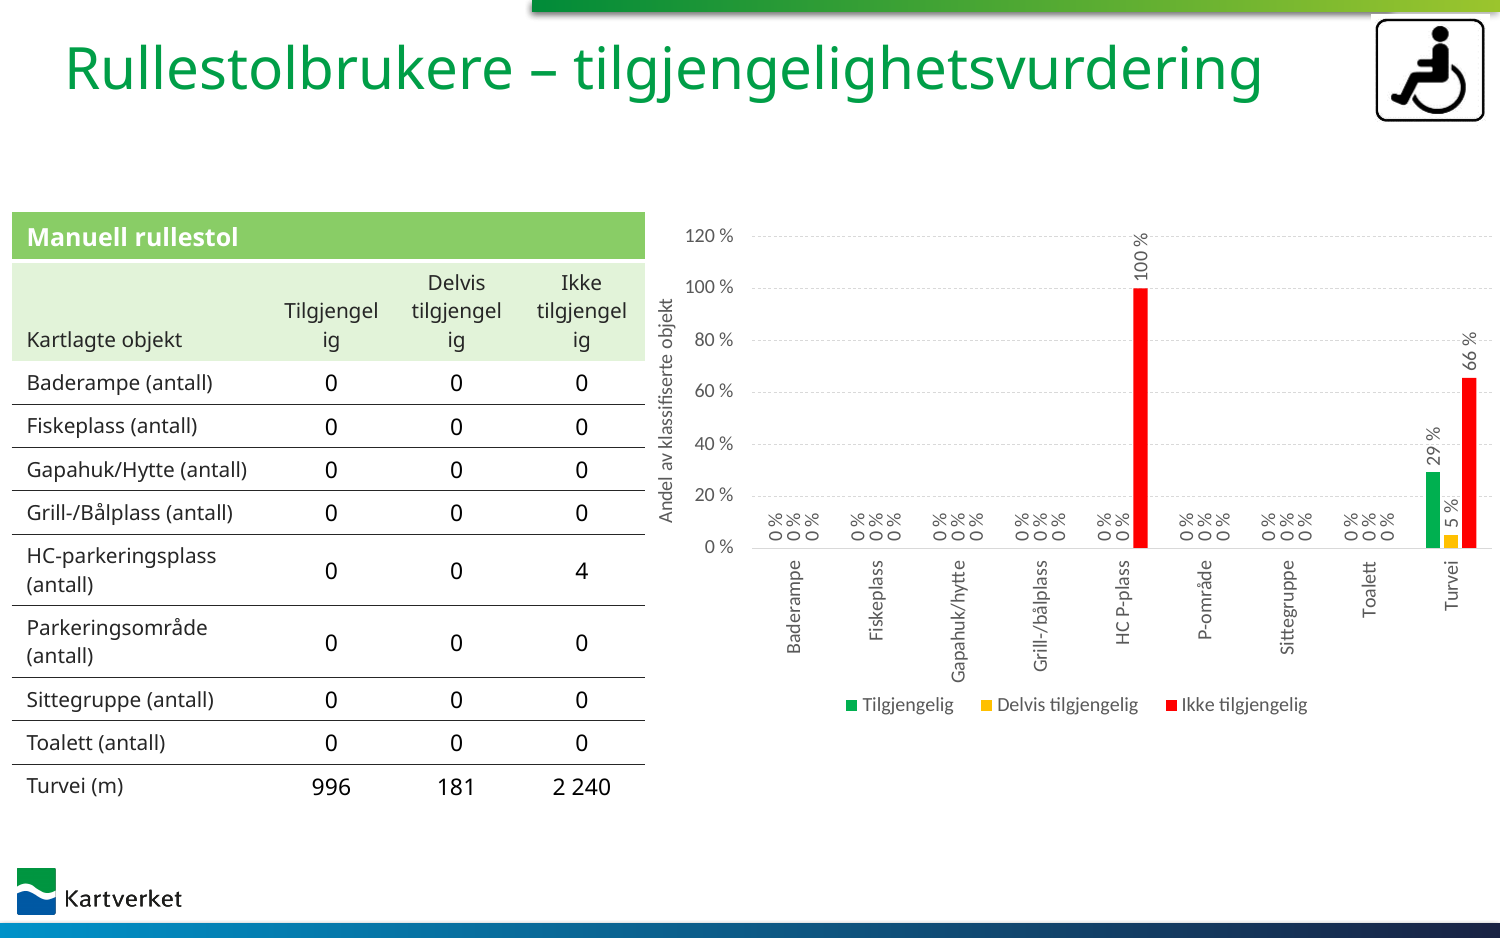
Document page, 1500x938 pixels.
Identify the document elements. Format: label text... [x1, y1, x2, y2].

table_cell Gapahuk/Hytte (antall) [12, 448, 269, 490]
table_cell Turvei (m) [12, 765, 269, 807]
table_header Manuell rullestol [12, 212, 645, 259]
table_cell 0 [519, 606, 638, 677]
table_cell Parkeringsområde (antall) [12, 606, 269, 677]
table_cell 4 [519, 535, 638, 605]
table_cell 0 [269, 448, 394, 490]
table_cell Toalett (antall) [12, 721, 269, 764]
table_cell Baderampe (antall) [12, 361, 269, 404]
table_cell Sittegruppe (antall) [12, 678, 269, 720]
table_cell Delvis tilgjengelig [394, 263, 519, 361]
table_cell 0 [394, 405, 519, 447]
table_cell 0 [519, 491, 638, 534]
table_cell 0 [269, 405, 394, 447]
table_cell 2 240 [519, 765, 645, 807]
table_cell 0 [269, 535, 394, 605]
table_cell 0 [269, 361, 394, 404]
picture [1371, 13, 1491, 127]
table_cell 0 [269, 606, 394, 677]
table_cell Ikke tilgjengelig [519, 263, 638, 361]
table_cell 0 [269, 721, 394, 764]
text_box Rullestolbrukere – tilgjengelighetsvurdering [49, 12, 1372, 109]
table_cell 0 [394, 721, 519, 764]
table_cell 0 [269, 678, 394, 720]
table_cell Grill-/Bålplass (antall) [12, 491, 269, 534]
table_cell 0 [269, 491, 394, 534]
table_cell 0 [394, 606, 519, 677]
table_cell 0 [519, 405, 638, 447]
table_cell 0 [519, 721, 645, 764]
table_cell Kartlagte objekt [12, 263, 269, 361]
table_cell Tilgjengelig [269, 263, 394, 361]
table_cell 0 [519, 448, 638, 490]
table_cell 0 [394, 448, 519, 490]
table_cell 0 [394, 535, 519, 605]
table_cell 0 [394, 678, 519, 720]
table_cell HC-parkeringsplass (antall) [12, 535, 269, 605]
table_cell 181 [394, 765, 519, 807]
table_cell 996 [269, 765, 394, 807]
table_cell 0 [519, 678, 638, 720]
table_cell 0 [394, 491, 519, 534]
picture [643, 218, 1500, 728]
table_cell 0 [394, 361, 519, 404]
table_cell 0 [519, 361, 638, 404]
table_cell Fiskeplass (antall) [12, 405, 269, 447]
